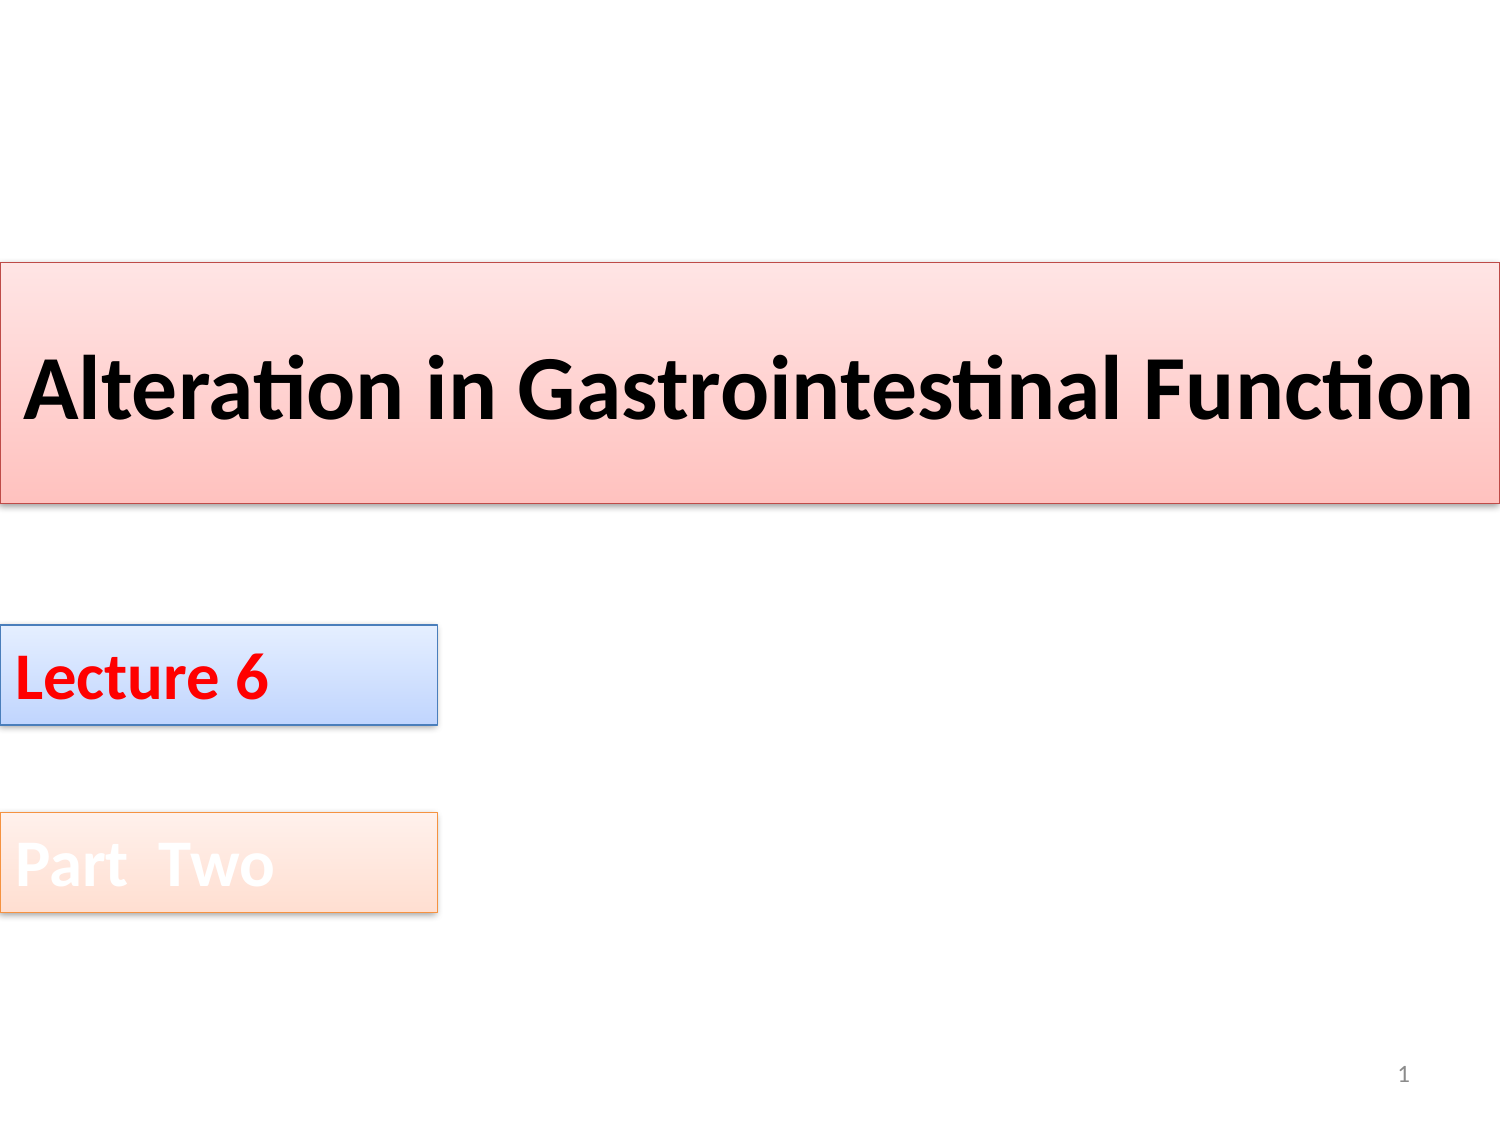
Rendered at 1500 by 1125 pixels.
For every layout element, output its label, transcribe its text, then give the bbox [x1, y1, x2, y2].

subtitle Lecture 6 [0, 624, 438, 726]
text_box Part Two [0, 812, 438, 913]
slide_number 1 [1074, 1042, 1425, 1103]
title Alteration in Gastrointestinal Function [0, 262, 1500, 504]
